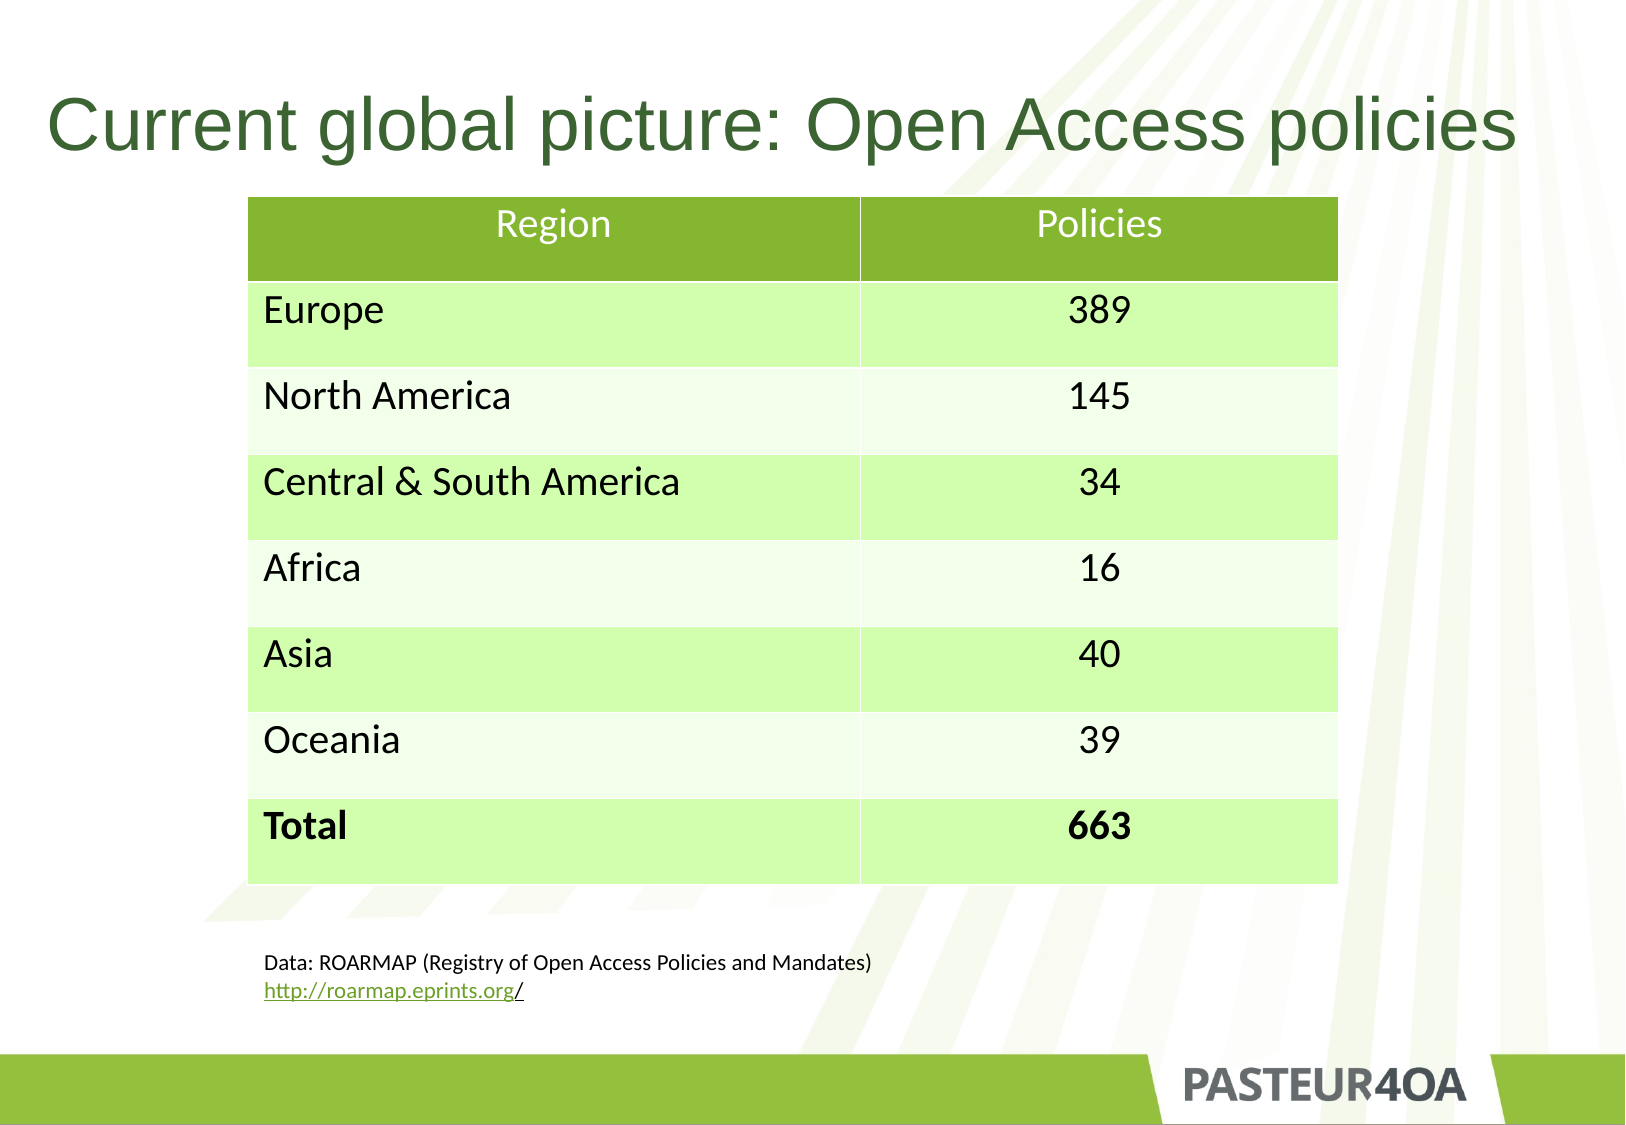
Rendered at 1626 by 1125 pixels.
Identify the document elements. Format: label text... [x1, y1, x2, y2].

title Current global picture: Open Access policies [31, 30, 1581, 173]
table_cell 34 [861, 455, 1338, 540]
table_cell 40 [861, 627, 1338, 712]
table_cell Europe [248, 283, 860, 367]
table_cell North America [248, 369, 860, 454]
table_cell 389 [861, 283, 1338, 367]
table_cell Asia [248, 627, 860, 712]
table_cell Oceania [248, 713, 860, 798]
table_cell 39 [861, 713, 1338, 798]
picture [0, 0, 1625, 1124]
text_box Data: ROARMAP (Registry of Open Access Policies and Mandates) http://roarmap.eprints.org/ [249, 940, 1050, 1011]
table_cell Total [248, 799, 860, 884]
table_header Policies [861, 197, 1338, 281]
table_cell 663 [861, 799, 1338, 884]
table_cell Central & South America [248, 455, 860, 540]
table_header Region [248, 197, 860, 281]
table_cell Africa [248, 541, 860, 626]
table_cell 16 [861, 541, 1338, 626]
table_cell 145 [861, 369, 1338, 454]
